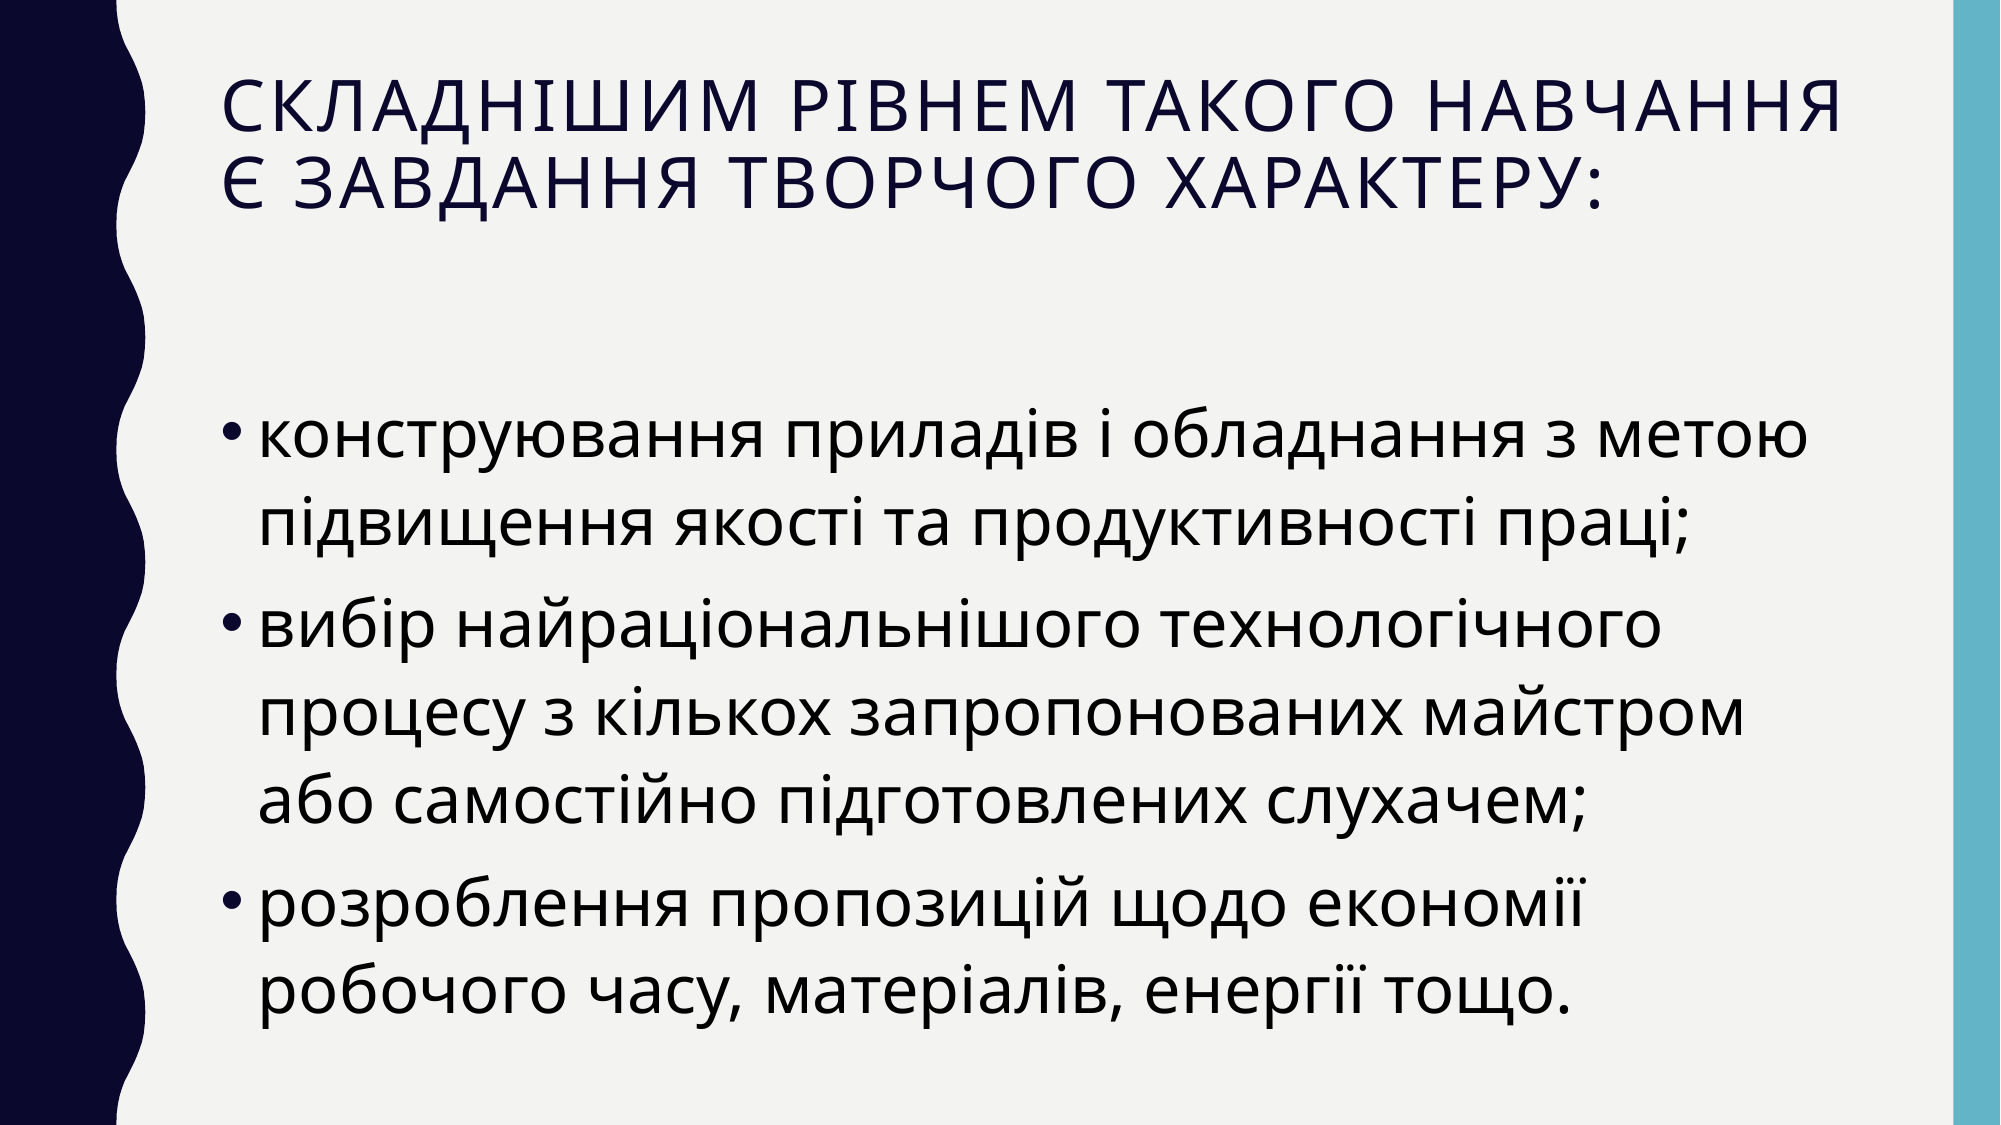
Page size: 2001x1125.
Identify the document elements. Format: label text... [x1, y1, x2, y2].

list конструювання приладів і обладнання з метою підвищення якості та продуктивності праці; вибір найраціональнішого технологічного процесу з кількох запропонованих майстром або самостійно підготовлених слухачем; розроблення пропозицій щодо економії робочого часу, матеріалів, енергії тощо. [205, 375, 1875, 965]
title Складнішим рівнем такого навчання є завдання творчого характеру: [205, 62, 1875, 308]
